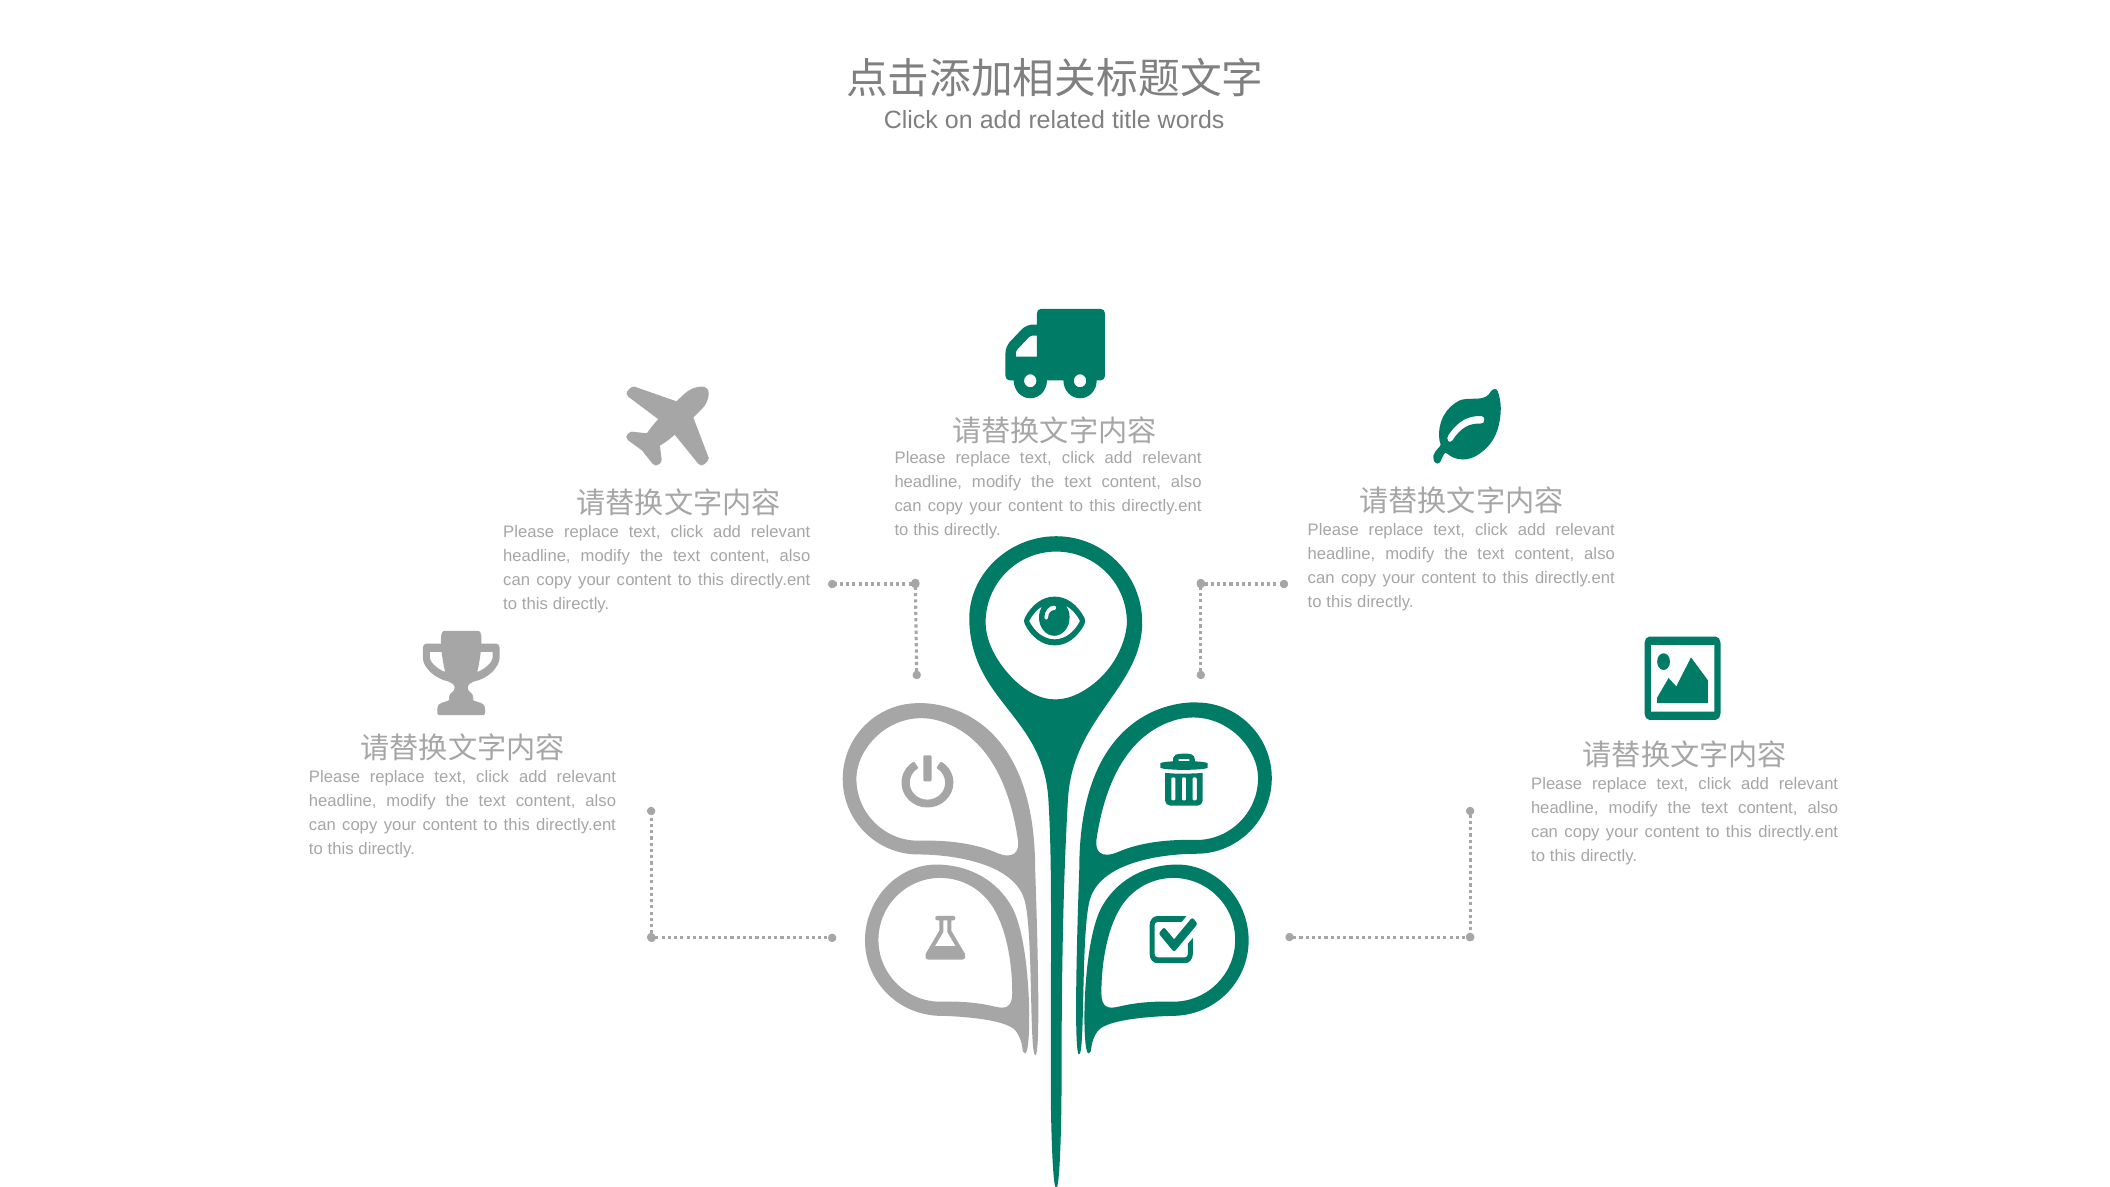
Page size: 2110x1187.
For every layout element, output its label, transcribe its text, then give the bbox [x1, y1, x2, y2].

text_box [1644, 636, 1721, 720]
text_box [1072, 694, 1272, 1057]
text_box Please replace text, click add relevant headline, modify the text content, also can copy your content to this directly.ent to this directly. [308, 762, 617, 859]
text_box Click on add related title words [864, 95, 1246, 158]
text_box 点击添加相关标题文字 [803, 44, 1307, 107]
text_box 请替换文字内容 [1359, 475, 1564, 514]
text_box Please replace text, click add relevant headline, modify the text content, also can copy your content to this directly.ent to this directly. [503, 517, 811, 613]
text_box Please replace text, click add relevant headline, modify the text content, also can copy your content to this directly.ent to this directly. [894, 443, 1203, 539]
text_box Please replace text, click add relevant headline, modify the text content, also can copy your content to this directly.ent to this directly. [1307, 514, 1616, 611]
text_box [1433, 389, 1501, 464]
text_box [842, 694, 1043, 1058]
text_box Please replace text, click add relevant headline, modify the text content, also can copy your content to this directly.ent to this directly. [1531, 768, 1839, 865]
text_box 请替换文字内容 [360, 722, 566, 762]
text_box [864, 862, 1032, 1054]
text_box [1005, 308, 1105, 399]
text_box [626, 386, 709, 466]
text_box 请替换文字内容 [952, 405, 1158, 443]
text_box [967, 536, 1143, 1187]
text_box 请替换文字内容 [576, 477, 782, 517]
text_box [422, 630, 500, 716]
text_box 请替换文字内容 [1582, 729, 1788, 768]
